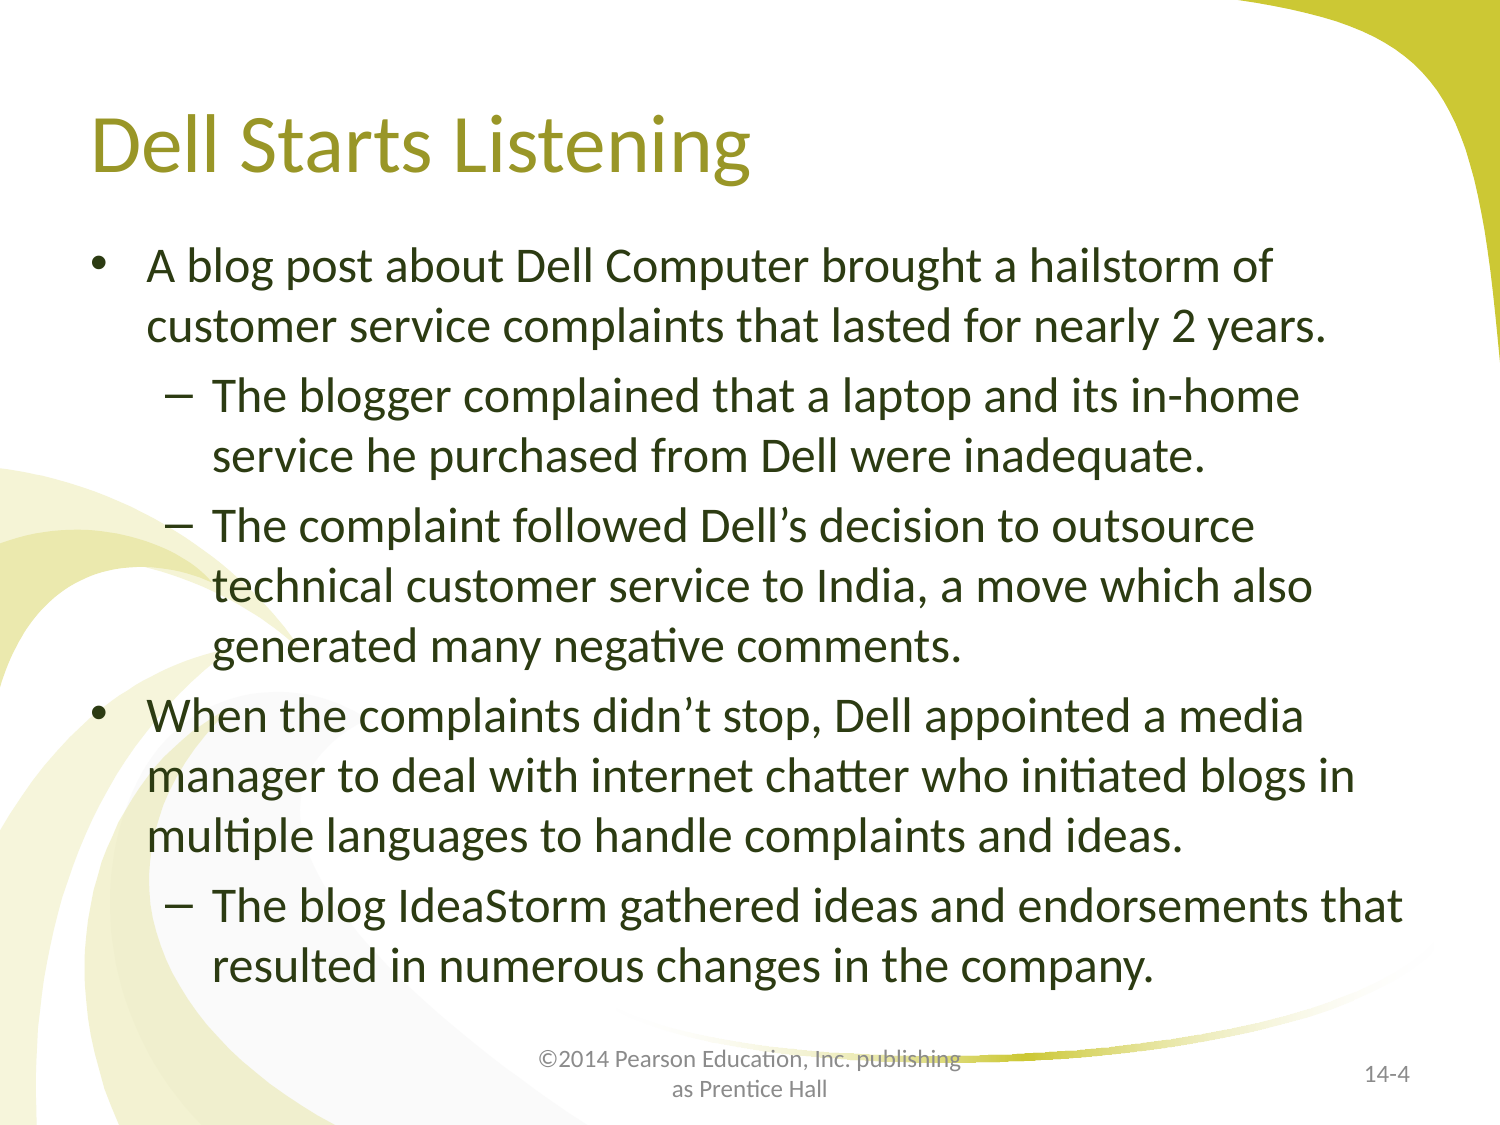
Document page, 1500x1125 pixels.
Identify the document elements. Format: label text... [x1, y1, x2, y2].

list A blog post about Dell Computer brought a hailstorm of customer service complaints that lasted for nearly 2 years. The blogger complained that a laptop and its in-home service he purchased from Dell were inadequate. The complaint followed Dell’s decision to outsource technical customer service to India, a move which also generated many negative comments. When the complaints didn’t stop, Dell appointed a media manager to deal with internet chatter who initiated blogs in multiple languages to handle complaints and ideas. The blog IdeaStorm gathered ideas and endorsements that resulted in numerous changes in the company. [75, 224, 1425, 1005]
title Dell Starts Listening [75, 45, 1425, 224]
slide_number 14-4 [1074, 1042, 1425, 1103]
footer ©2014 Pearson Education, Inc. publishing as Prentice Hall [512, 1042, 988, 1103]
